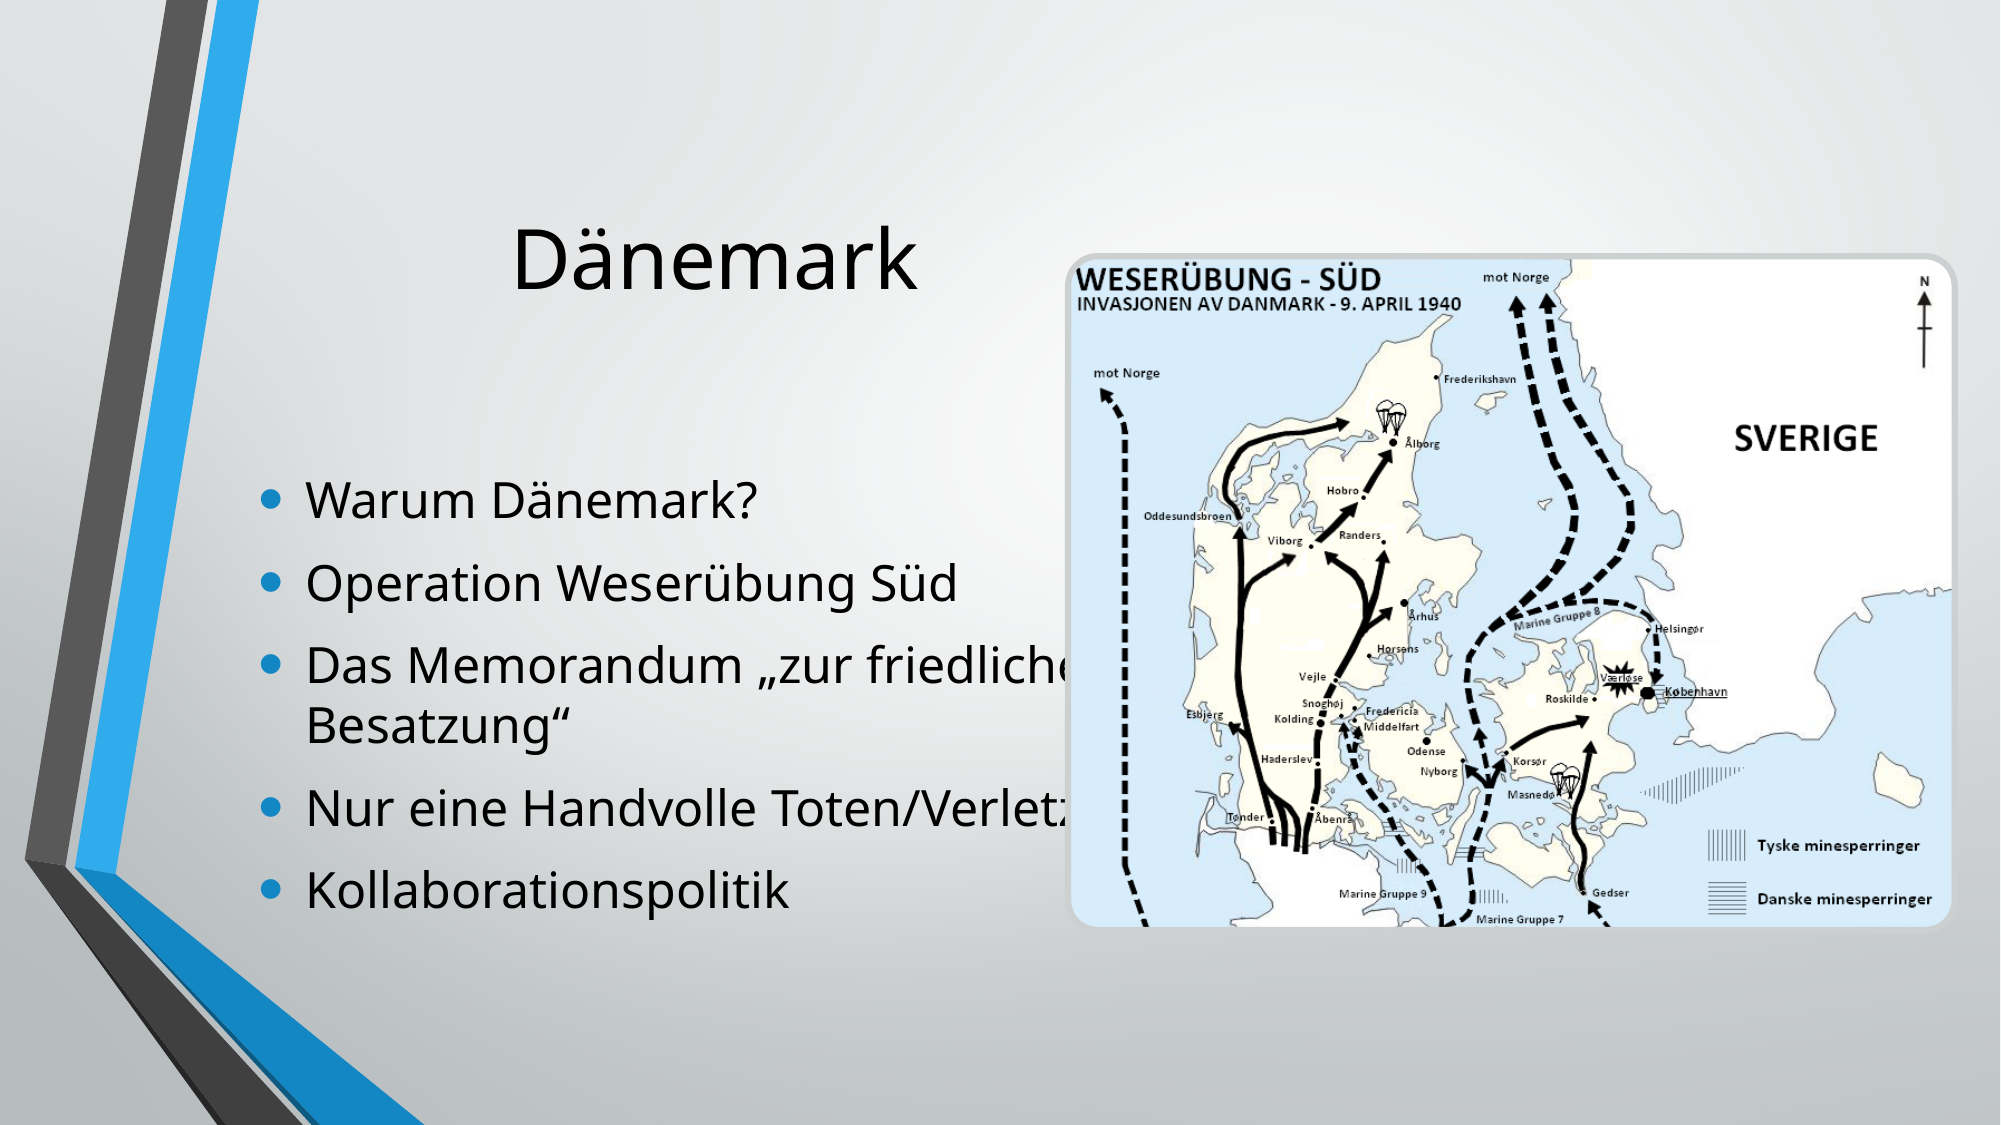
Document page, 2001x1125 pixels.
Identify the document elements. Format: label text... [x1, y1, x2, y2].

title Dänemark [243, 112, 1187, 400]
picture [1067, 255, 1955, 931]
list Warum Dänemark? Operation Weserübung Süd Das Memorandum „zur friedlichen Besatzung“ Nur eine Handvolle Toten/Verletzten Kollaborationspolitik [243, 437, 1187, 950]
